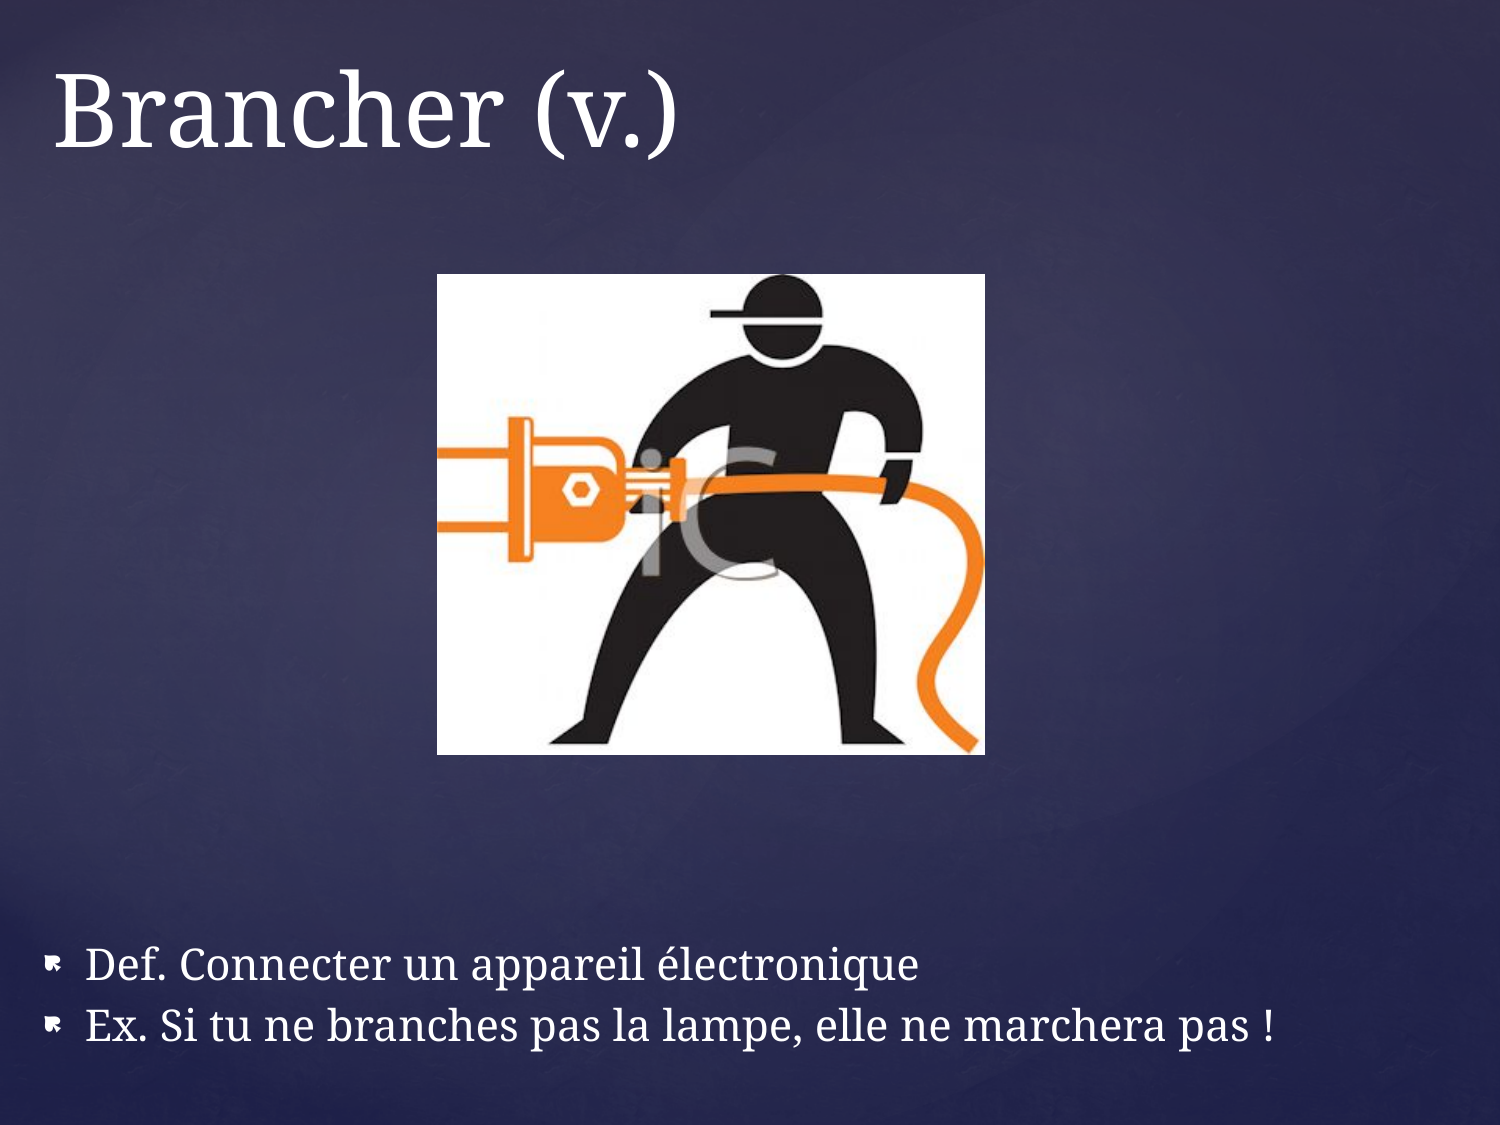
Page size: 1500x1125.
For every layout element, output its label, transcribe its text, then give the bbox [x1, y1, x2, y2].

picture [436, 274, 985, 756]
title Brancher (v.) [37, 24, 1275, 175]
list Def. Connecter un appareil électronique Ex. Si tu ne branches pas la lampe, elle ne marchera pas ! [24, 900, 1400, 1088]
